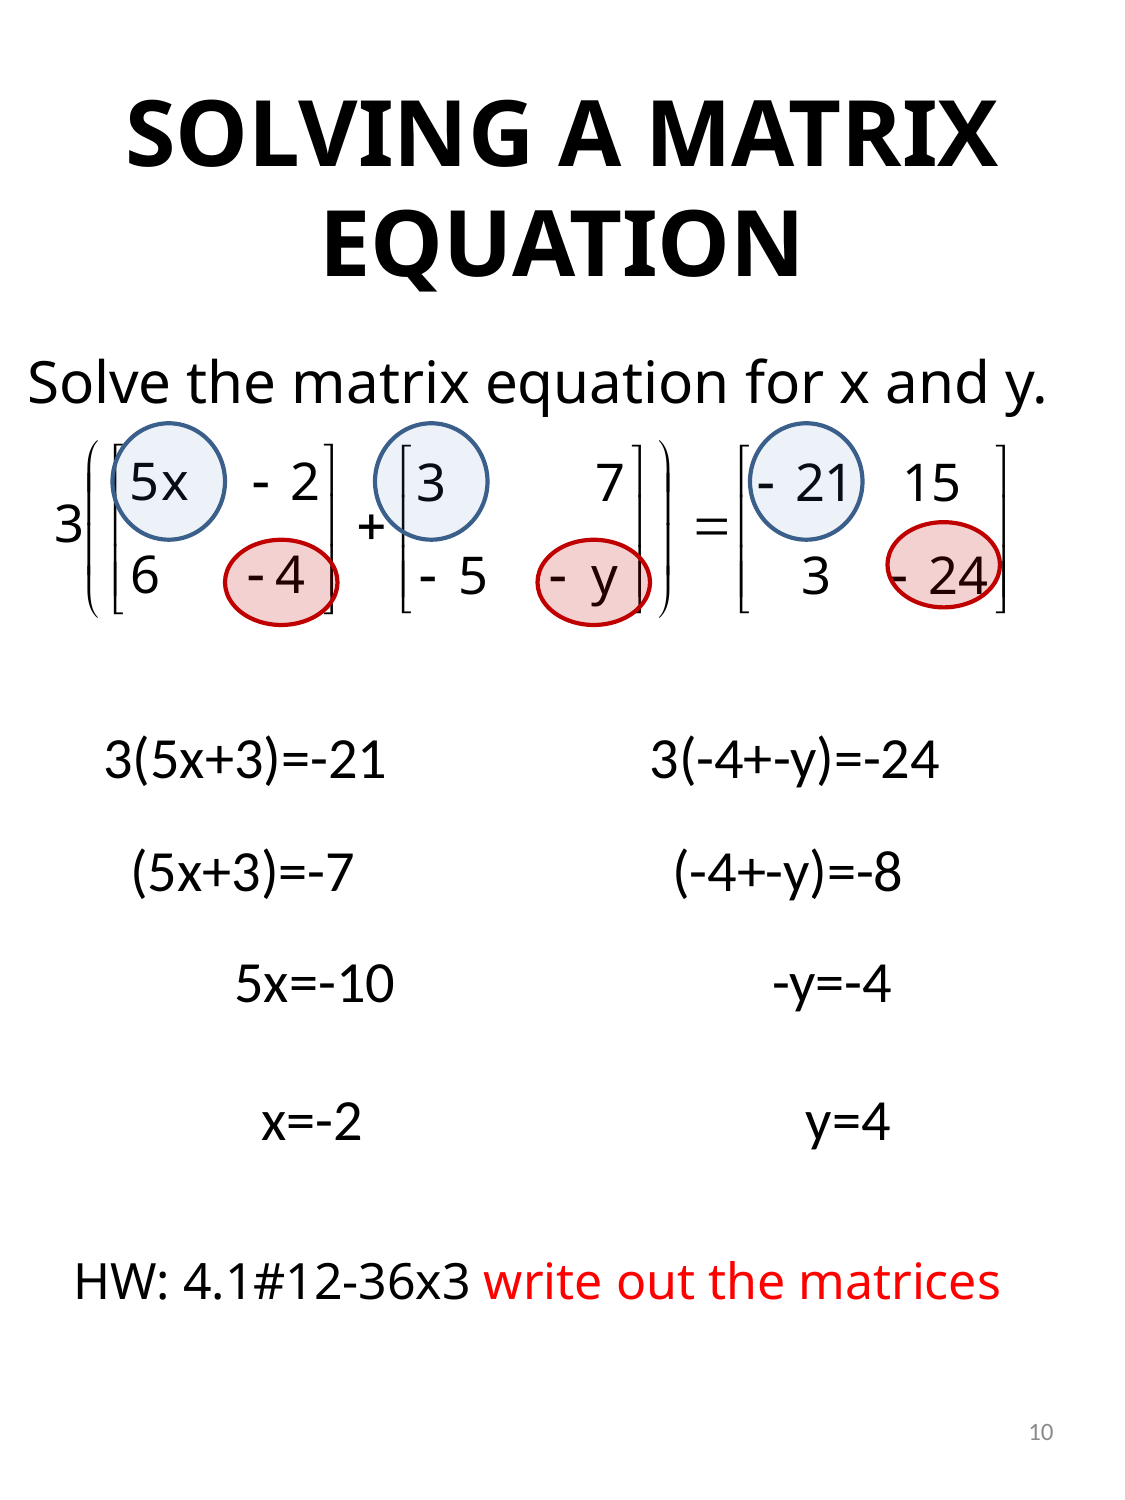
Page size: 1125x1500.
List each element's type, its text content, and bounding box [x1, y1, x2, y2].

text_box (5x+3)=-7 [115, 825, 459, 911]
text_box x=-2 [246, 1074, 459, 1160]
text_box [143, 421, 194, 427]
text_box 3(5x+3)=-21 [88, 712, 432, 798]
text_box Solve the matrix equation for x and y. [12, 337, 1100, 423]
text_box -y=-4 [757, 936, 944, 1022]
text_box y=4 [791, 1074, 978, 1160]
text_box 3(-4+-y)=-24 [634, 712, 978, 798]
text_box 5x=-10 [219, 936, 432, 1022]
slide_number 10 [806, 1390, 1069, 1471]
text_box [781, 421, 832, 427]
text_box [406, 421, 457, 427]
text_box HW: 4.1#12-36x3 write out the matrices [58, 1242, 1017, 1317]
text_box (-4+-y)=-8 [657, 825, 1000, 911]
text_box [49, 429, 1024, 630]
title SOLVING A MATRIX EQUATION [56, 60, 1069, 310]
